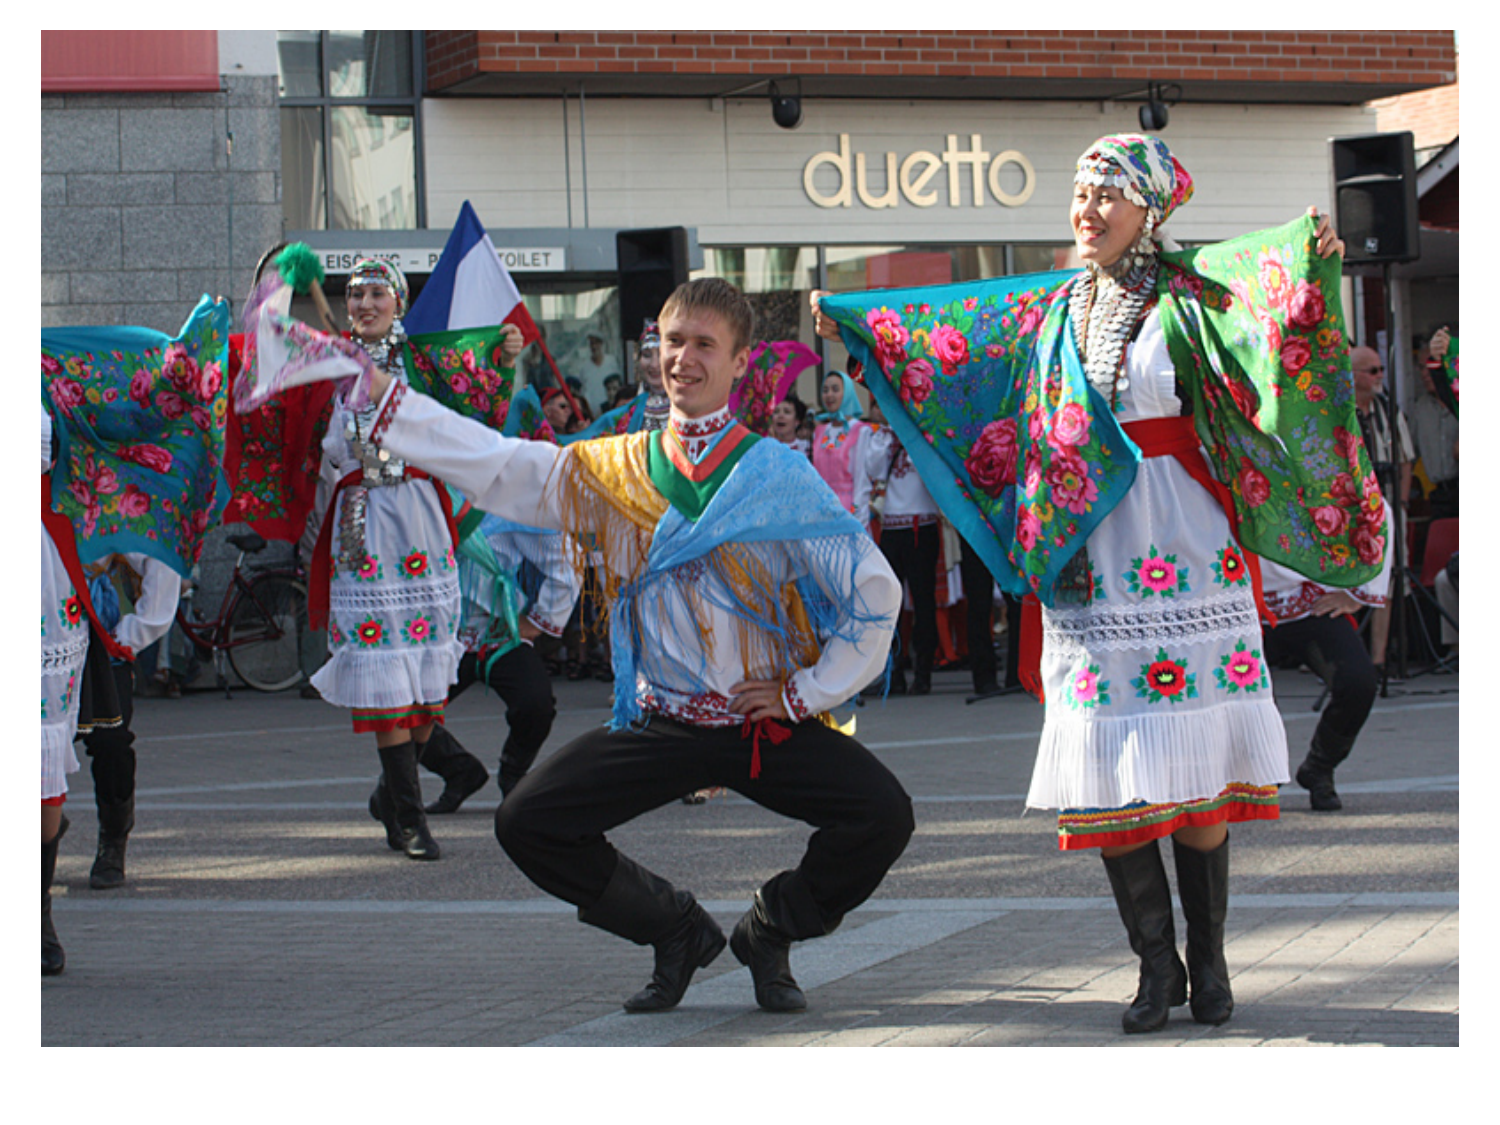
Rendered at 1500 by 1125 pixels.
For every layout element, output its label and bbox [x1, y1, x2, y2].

picture [41, 30, 1459, 1047]
